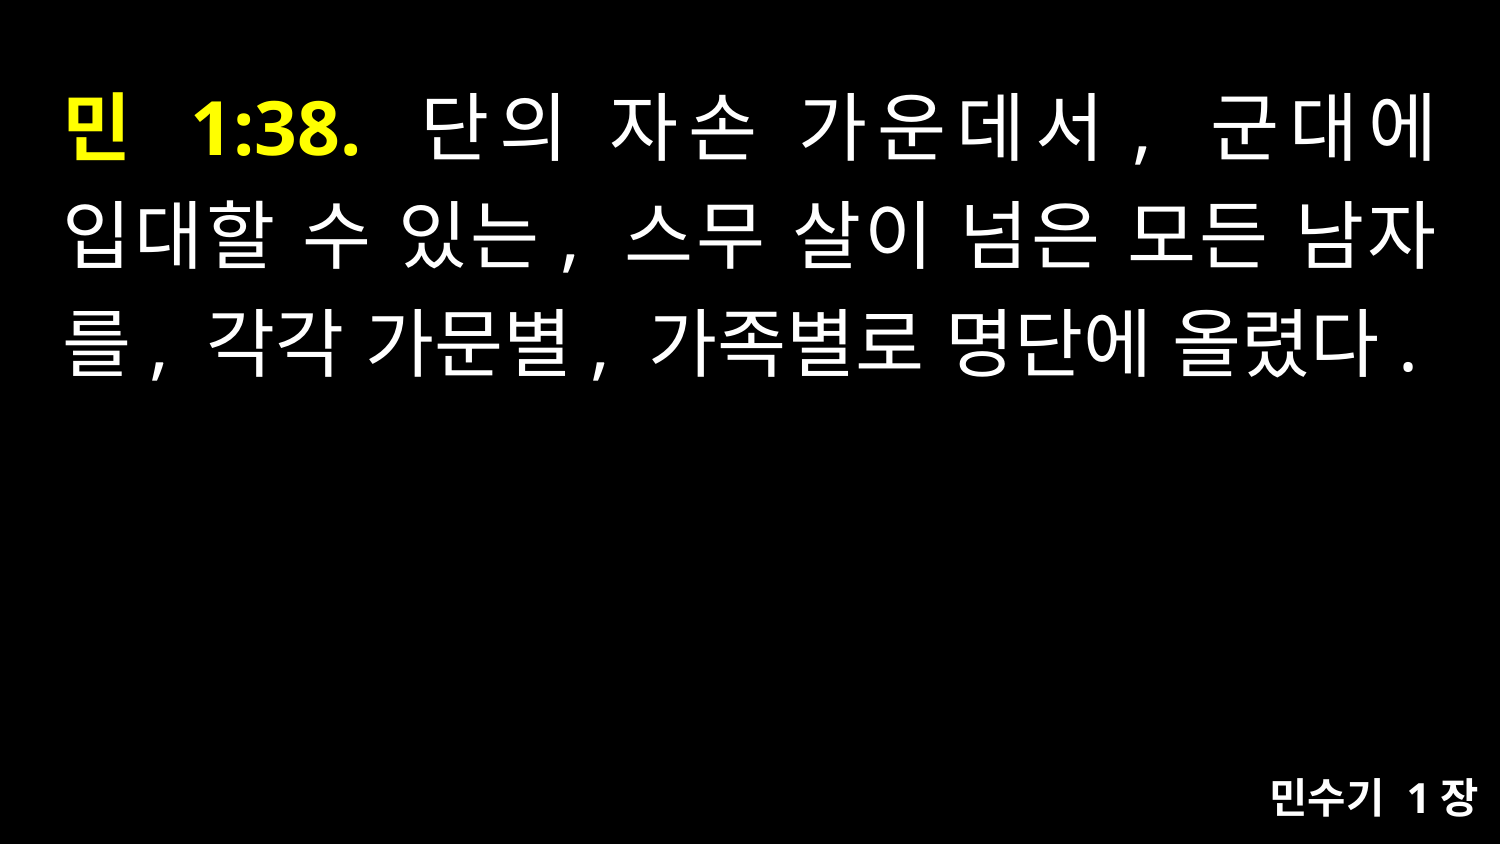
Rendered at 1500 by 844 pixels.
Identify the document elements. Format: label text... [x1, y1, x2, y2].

title 민 1:38. 단의 자손 가운데서, 군대에 입대할 수 있는, 스무 살이 넘은 모든 남자를, 각각 가문별, 가족별로 명단에 올렸다. [0, 0, 1500, 844]
subtitle 민수기 1장 [916, 770, 1500, 844]
